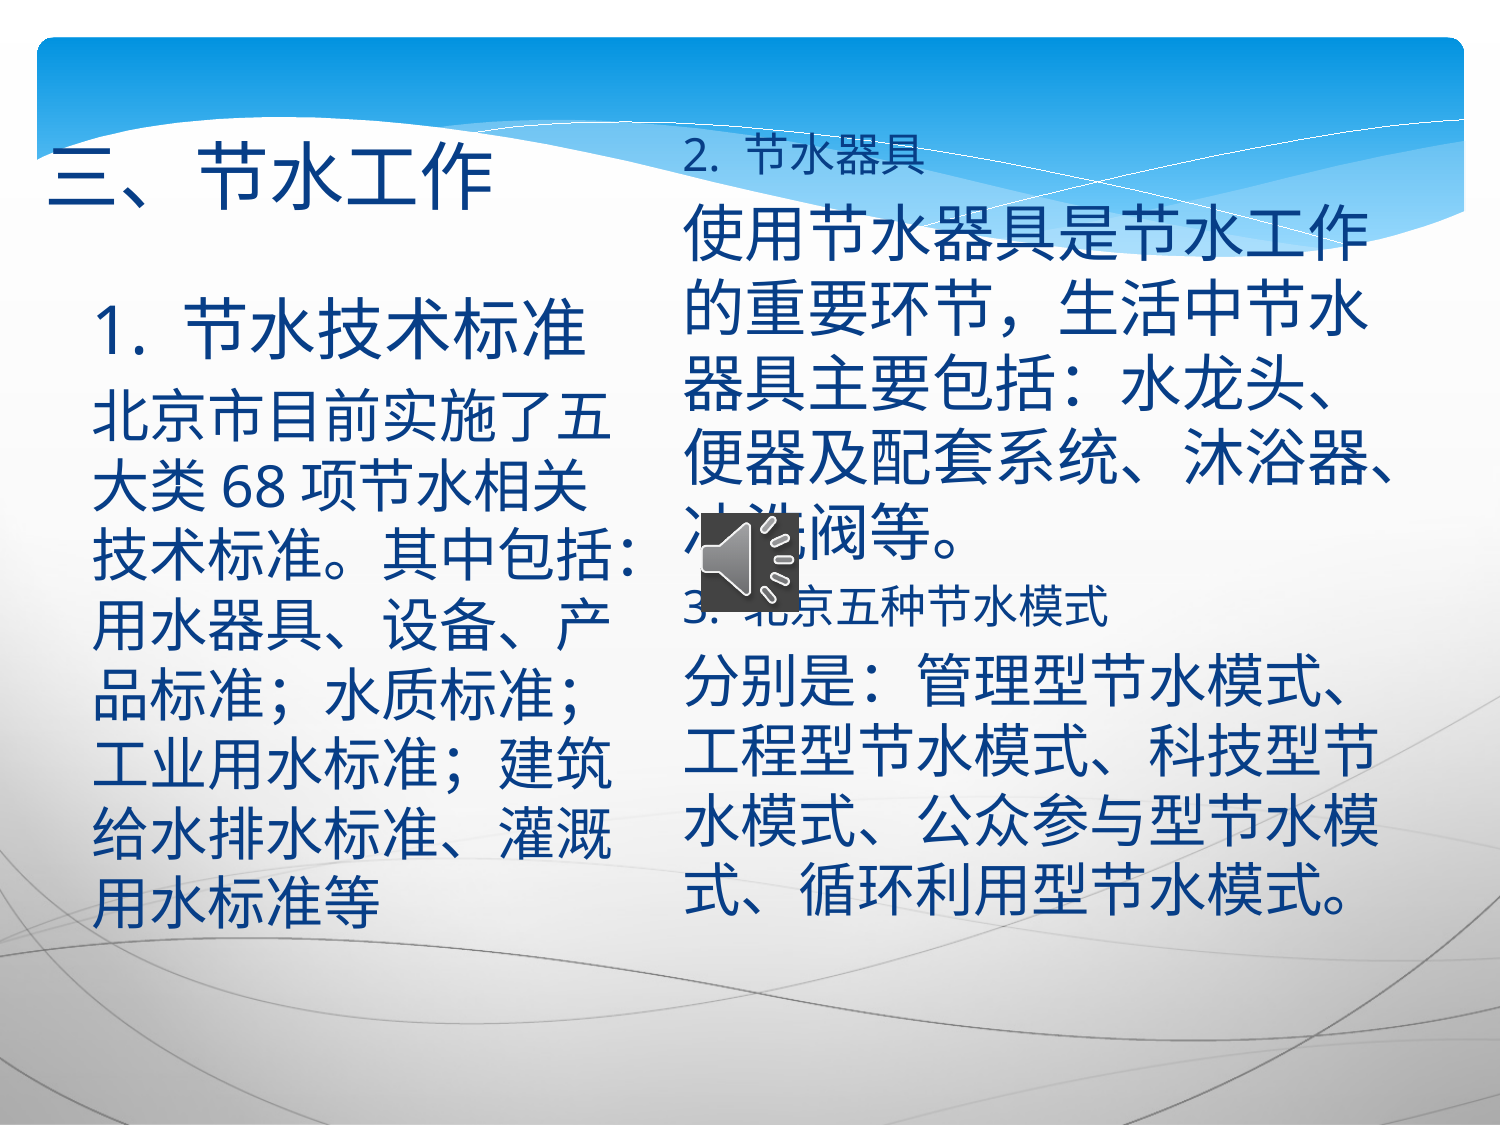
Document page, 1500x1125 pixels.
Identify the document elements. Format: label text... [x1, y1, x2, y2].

picture [699, 512, 801, 613]
title 三、节水工作 [29, 101, 580, 308]
list 2. 节水器具 使用节水器具是节水工作的重要环节，生活中节水器具主要包括：水龙头、便器及配套系统、沐浴器、冲洗阀等。 3. 北京五种节水模式 分别是：管理型节水模式、工程型节水模式、科技型节水模式、公众参与型节水模式、循环利用型节水模式。 [667, 44, 1425, 1005]
list 1. 节水技术标准 北京市目前实施了五大类68项节水相关技术标准。其中包括：用水器具、设备、产品标准；水质标准；工业用水标准；建筑给水排水标准、灌溉用水标准等 [76, 278, 634, 1049]
